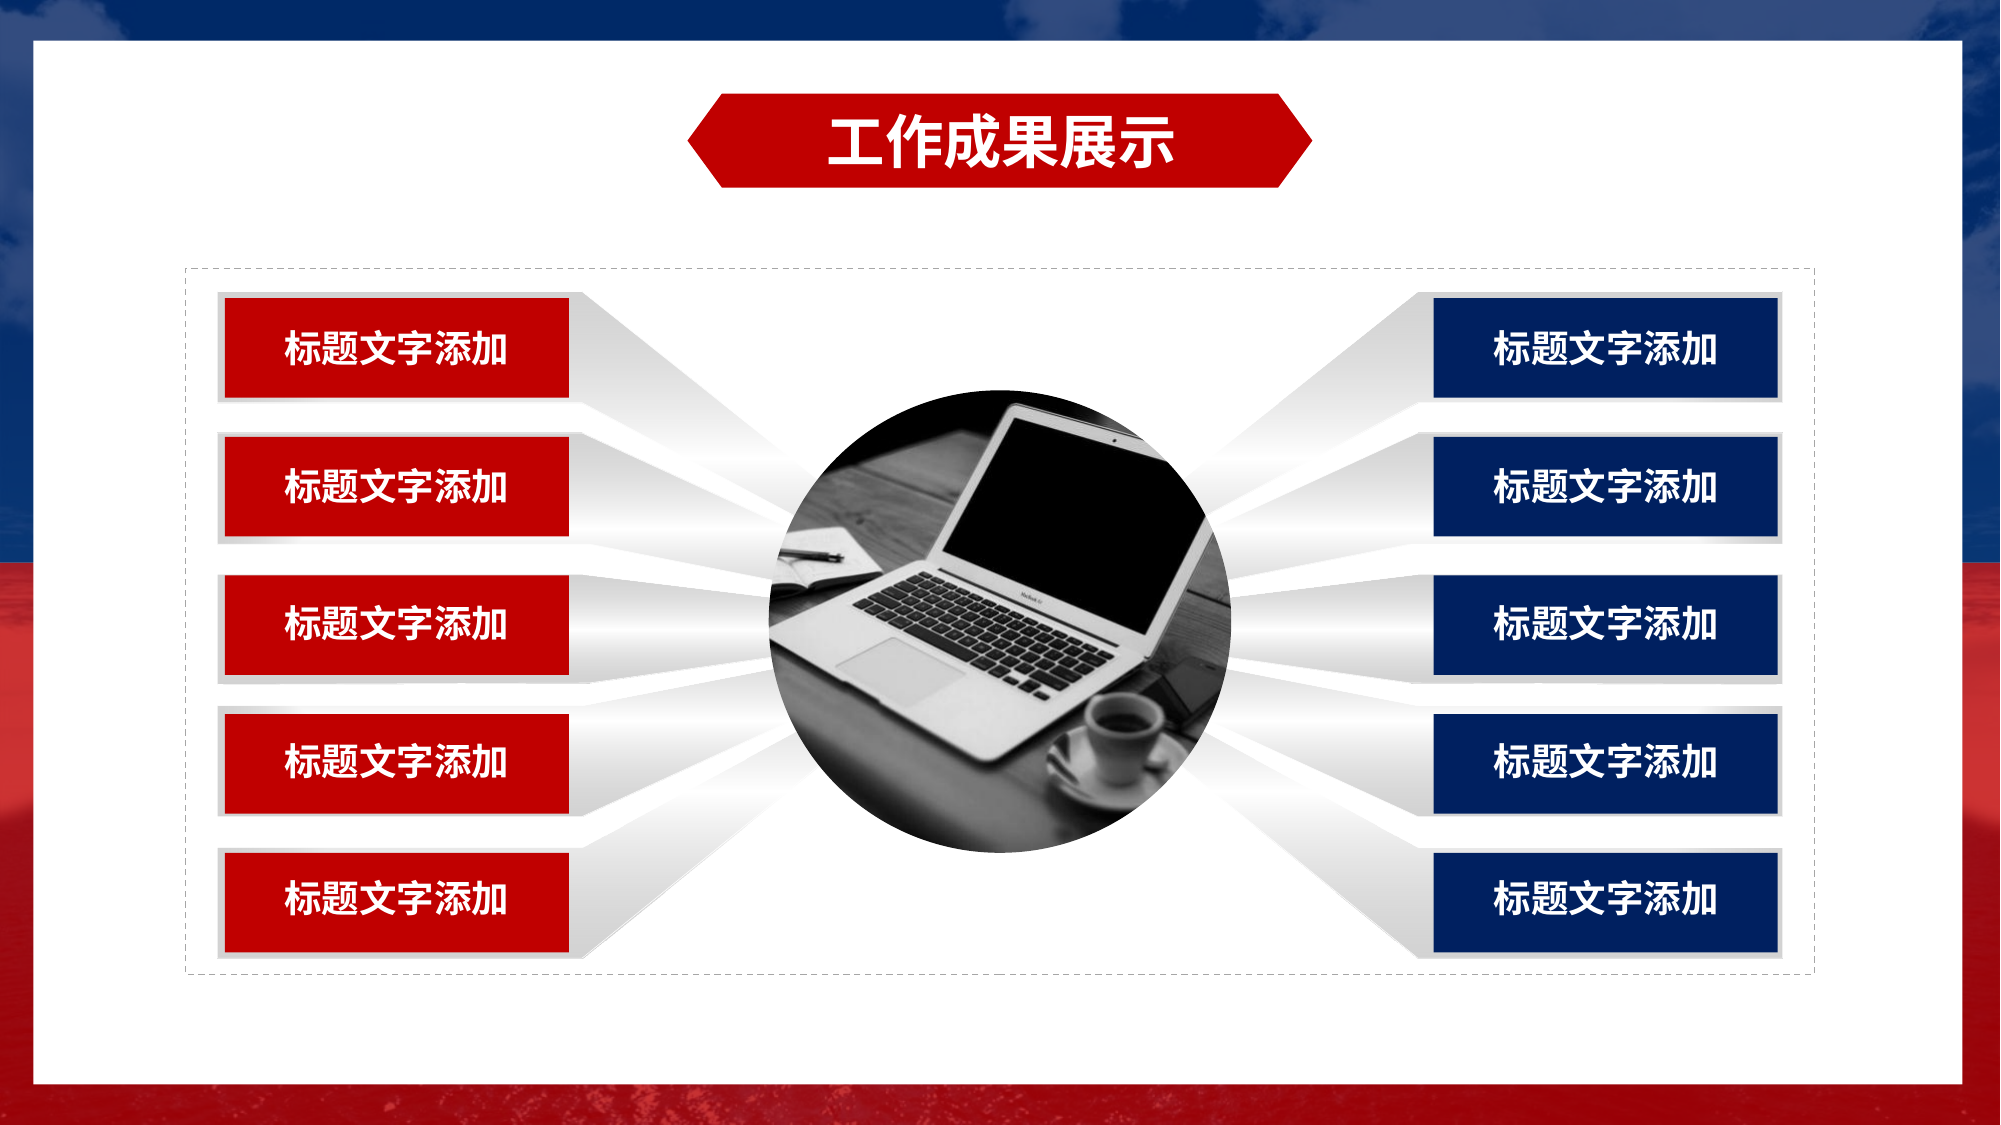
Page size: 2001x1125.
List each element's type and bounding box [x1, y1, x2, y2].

text_box [224, 298, 1778, 953]
text_box [217, 291, 1783, 959]
text_box [185, 268, 1815, 975]
text_box [687, 93, 1313, 188]
